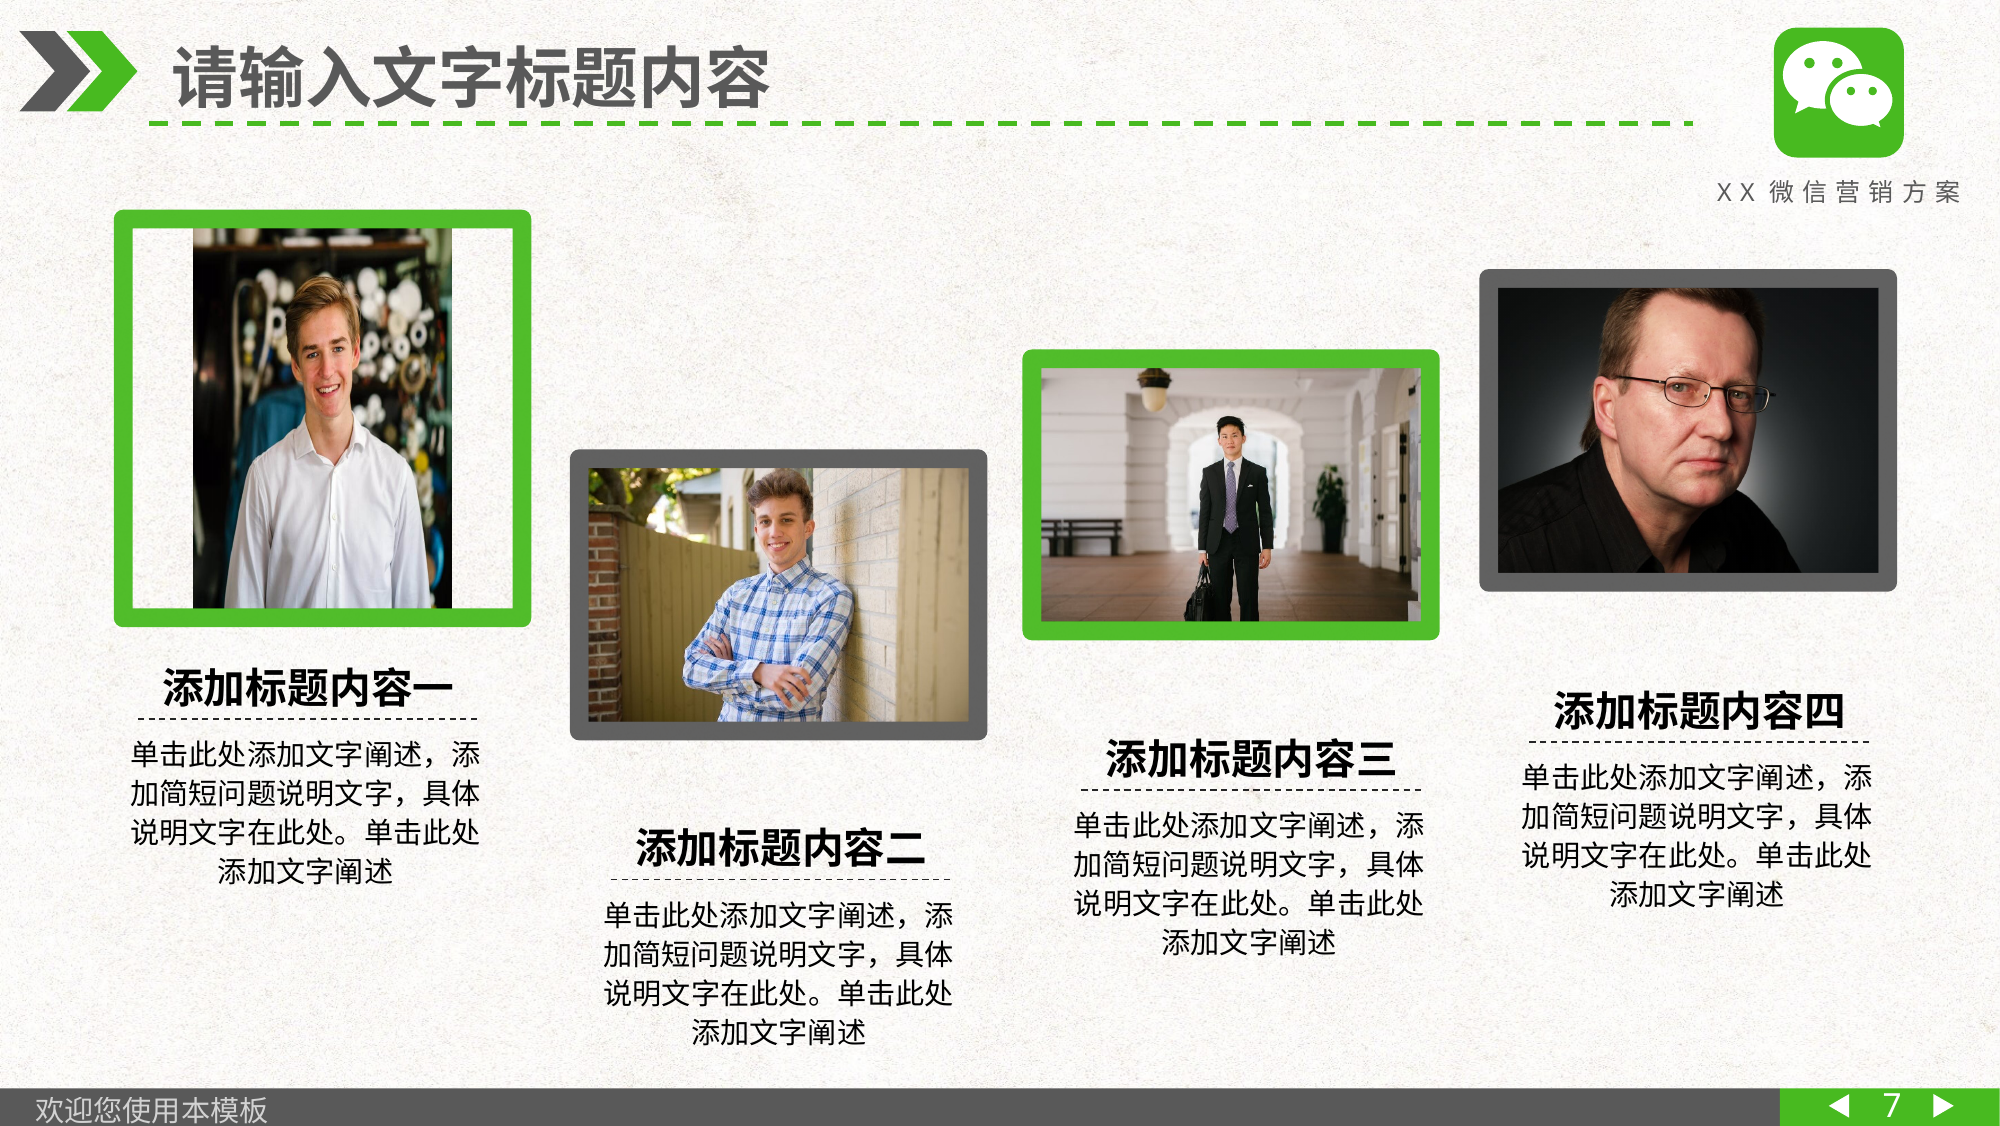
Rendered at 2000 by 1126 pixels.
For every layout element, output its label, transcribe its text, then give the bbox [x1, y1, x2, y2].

text_box [17, 28, 92, 114]
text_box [1692, 27, 1986, 215]
text_box [64, 28, 140, 114]
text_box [1510, 684, 1885, 873]
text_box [1062, 732, 1437, 921]
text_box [591, 822, 966, 1011]
picture [0, 0, 2000, 1088]
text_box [118, 661, 493, 850]
text_box 请输入文字标题内容 [125, 28, 1354, 124]
